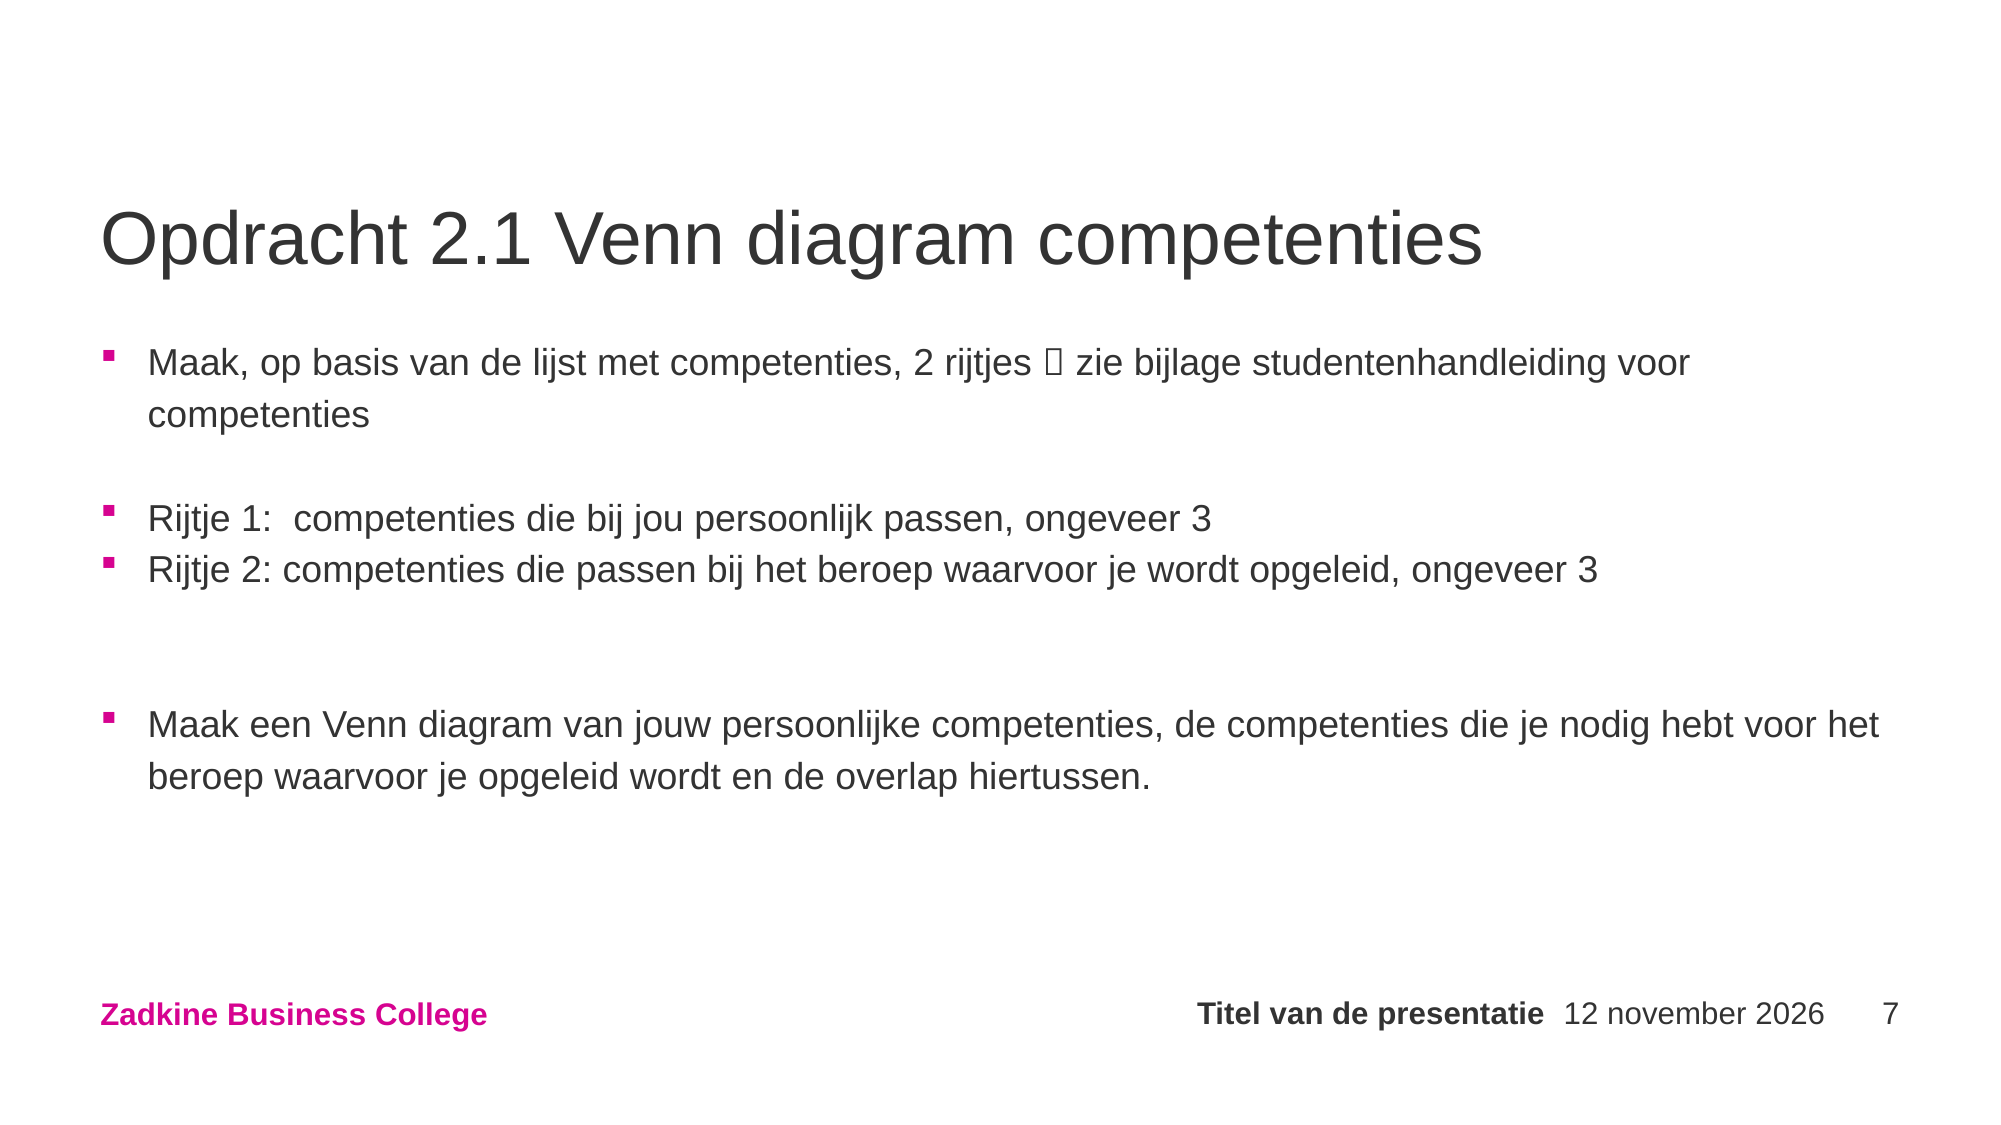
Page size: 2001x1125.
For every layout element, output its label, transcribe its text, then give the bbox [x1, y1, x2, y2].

list Maak, op basis van de lijst met competenties, 2 rijtjes  zie bijlage studentenhandleiding voor competenties Rijtje 1: competenties die bij jou persoonlijk passen, ongeveer 3 Rijtje 2: competenties die passen bij het beroep waarvoor je wordt opgeleid, ongeveer 3 Maak een Venn diagram van jouw persoonlijke competenties, de competenties die je nodig hebt voor het beroep waarvoor je opgeleid wordt en de overlap hiertussen. [100, 331, 1900, 917]
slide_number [1546, 993, 1825, 1033]
footer Titel van de presentatie [870, 993, 1546, 1033]
slide_number 7 [1825, 993, 1900, 1033]
list Opdracht 2.1 Venn diagram competenties [100, 189, 1900, 280]
